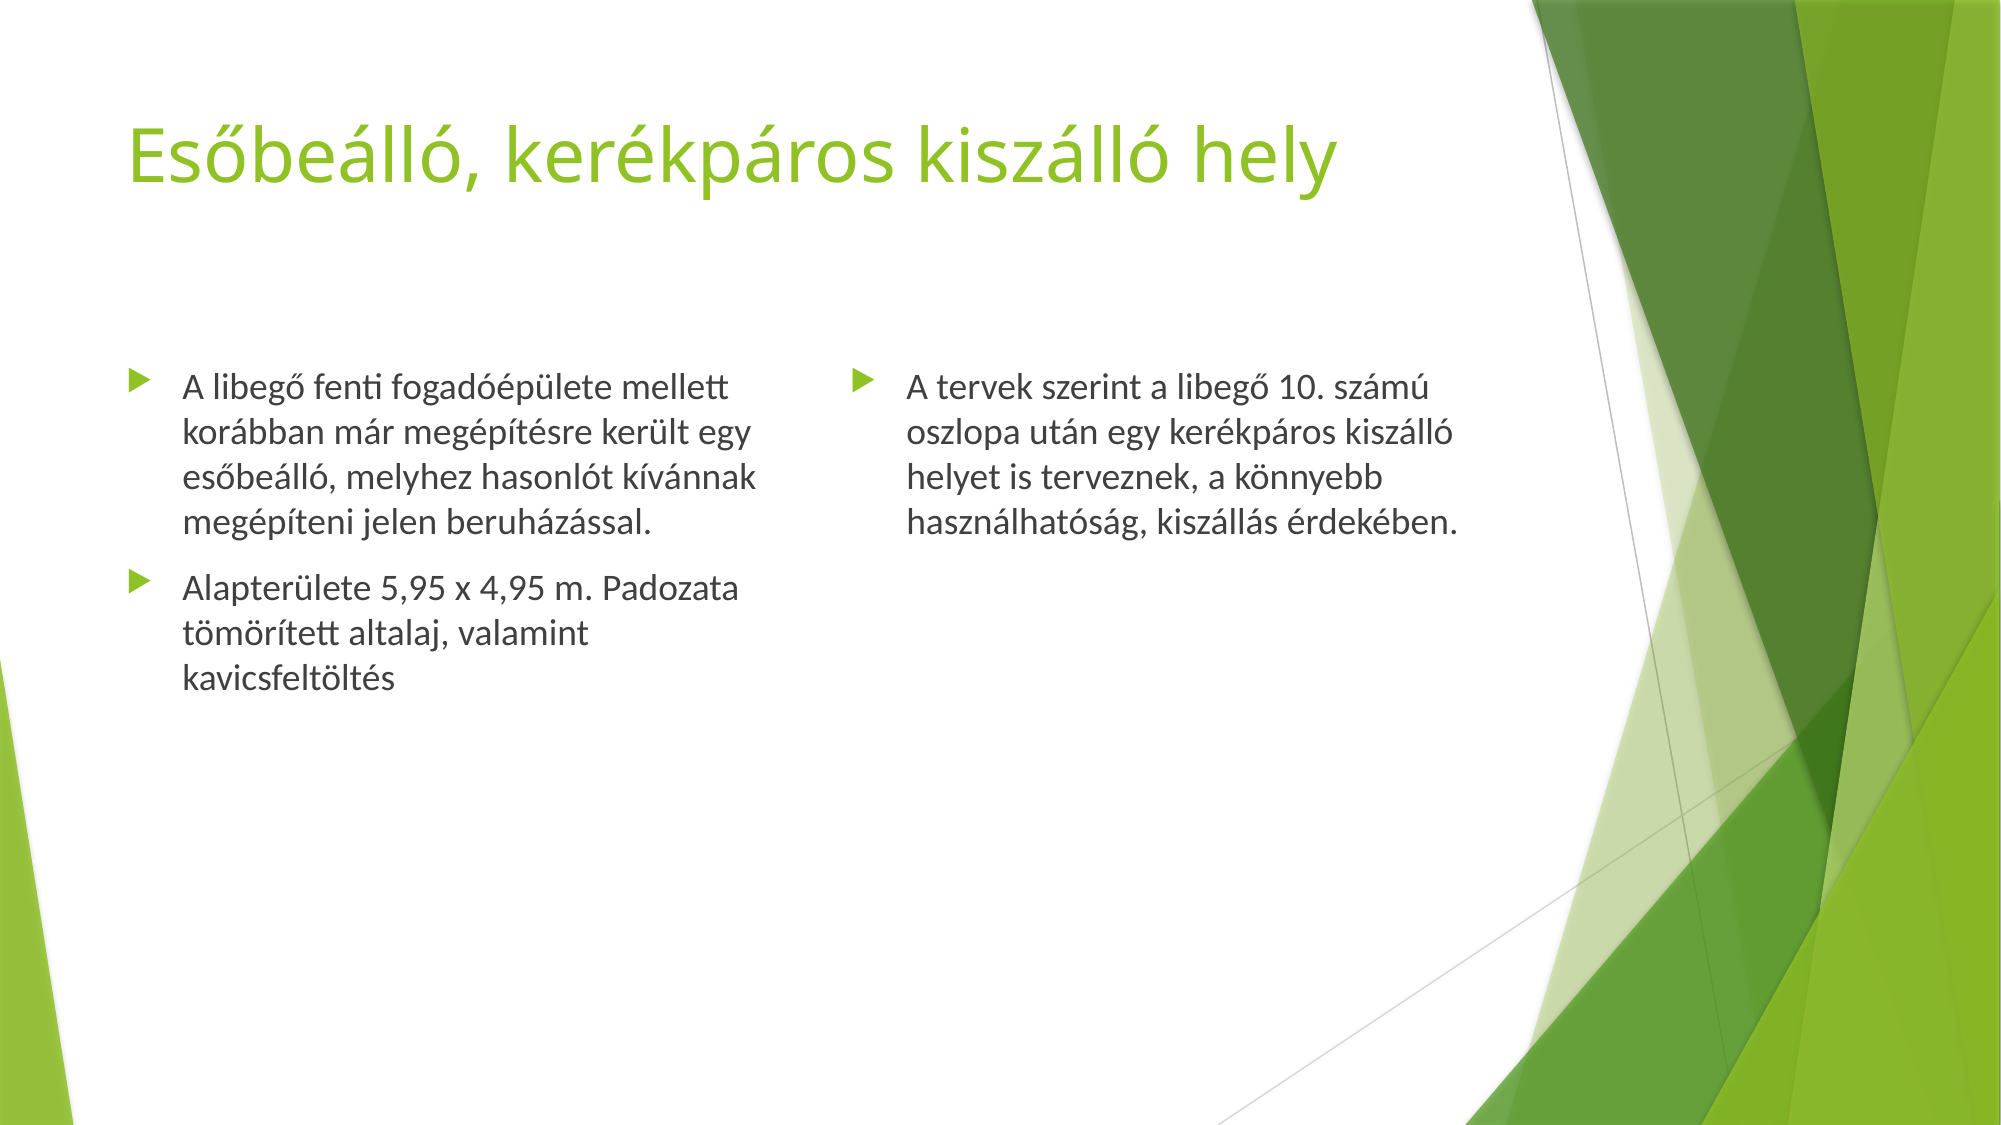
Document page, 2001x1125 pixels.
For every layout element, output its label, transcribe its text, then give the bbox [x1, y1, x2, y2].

list A tervek szerint a libegő 10. számú oszlopa után egy kerékpáros kiszálló helyet is terveznek, a könnyebb használhatóság, kiszállás érdekében. [834, 354, 1522, 992]
title Esőbeálló, kerékpáros kiszálló hely [111, 99, 1522, 317]
list A libegő fenti fogadóépülete mellett korábban már megépítésre került egy esőbeálló, melyhez hasonlót kívánnak megépíteni jelen beruházással. Alapterülete 5,95 x 4,95 m. Padozata tömörített altalaj, valamint kavicsfeltöltés [111, 354, 798, 992]
